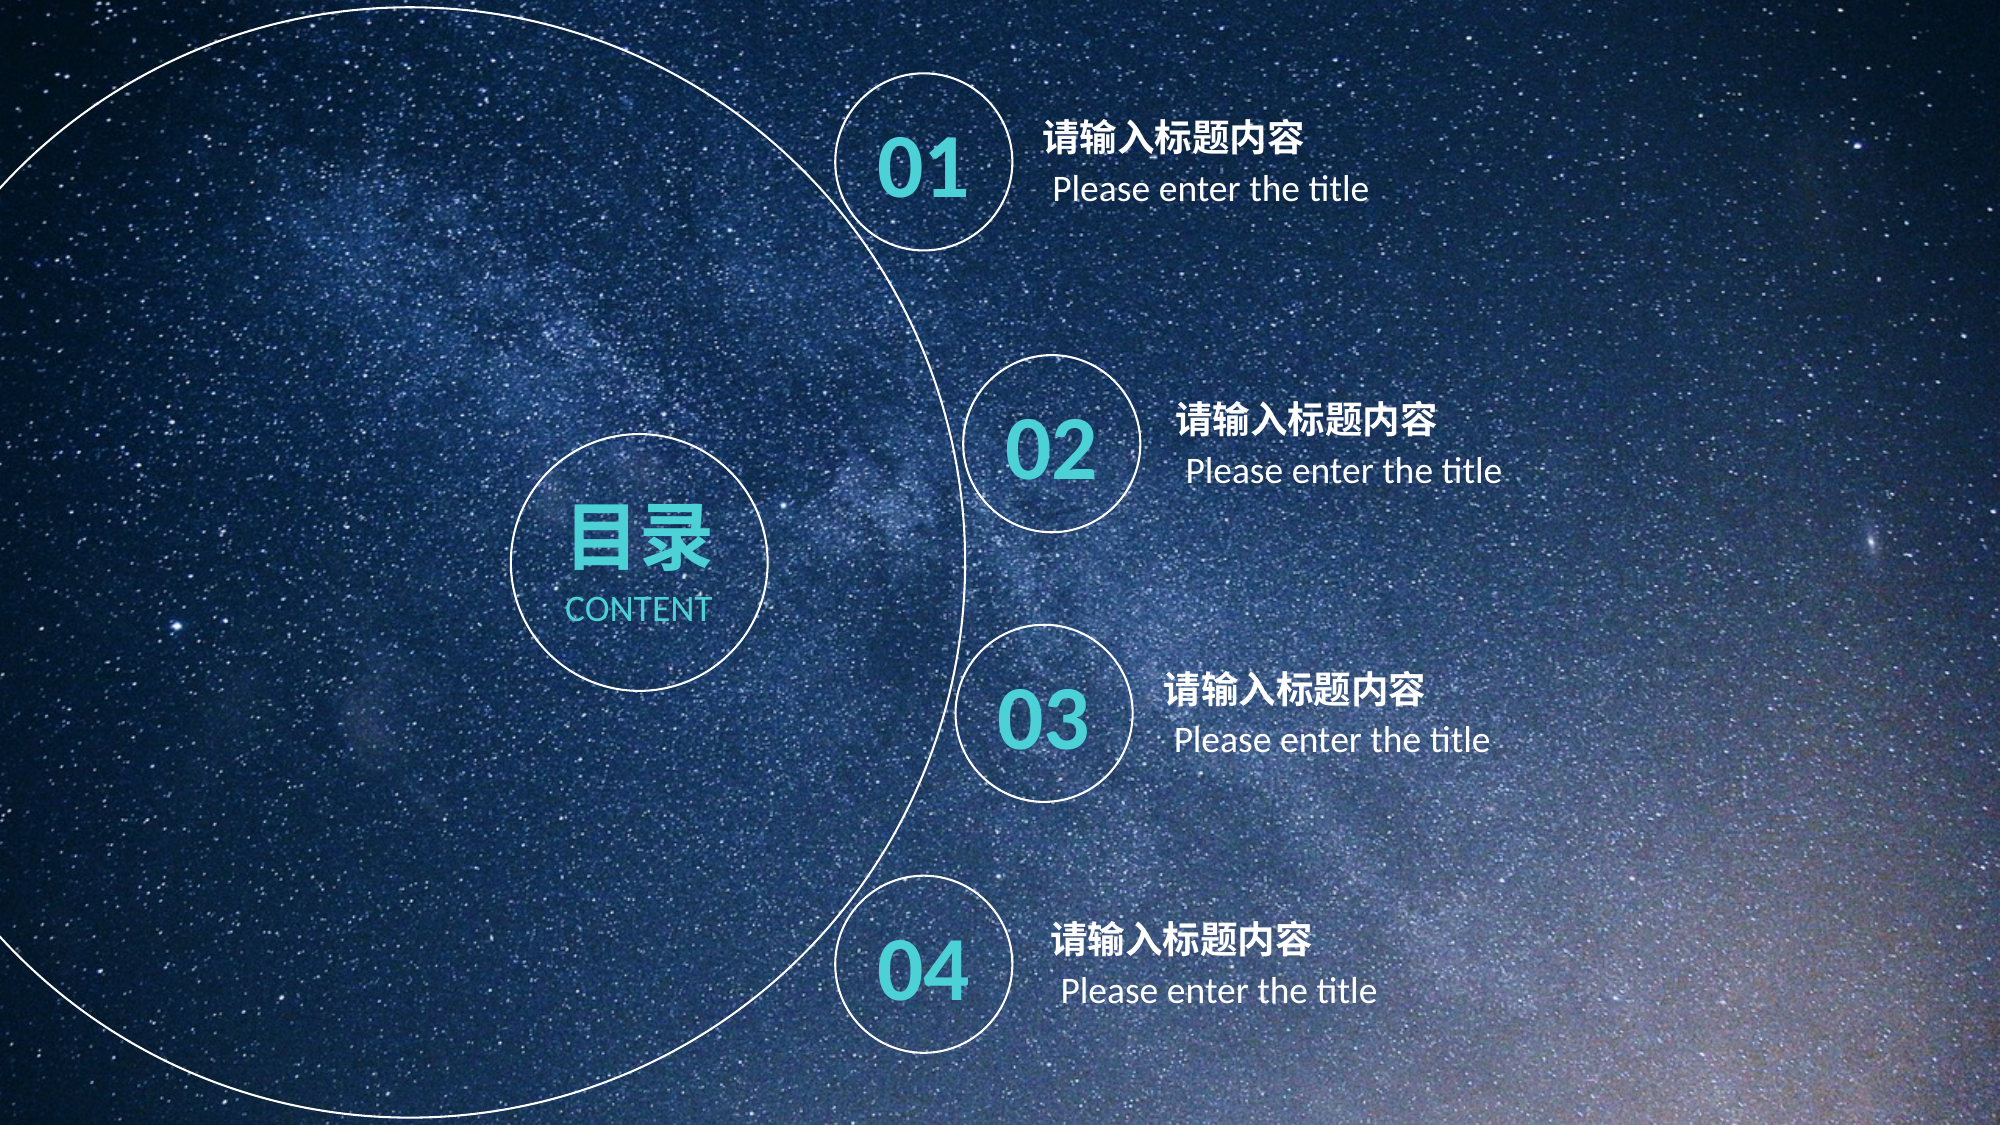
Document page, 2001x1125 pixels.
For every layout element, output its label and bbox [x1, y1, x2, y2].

text_box [955, 624, 1133, 802]
text_box [1156, 388, 1533, 499]
picture [0, 0, 2000, 1125]
text_box [1023, 106, 1399, 218]
text_box [1144, 658, 1521, 769]
text_box [835, 73, 1013, 251]
text_box [0, 6, 967, 1119]
text_box [963, 355, 1141, 533]
text_box [1031, 909, 1408, 1020]
text_box [835, 875, 1013, 1053]
